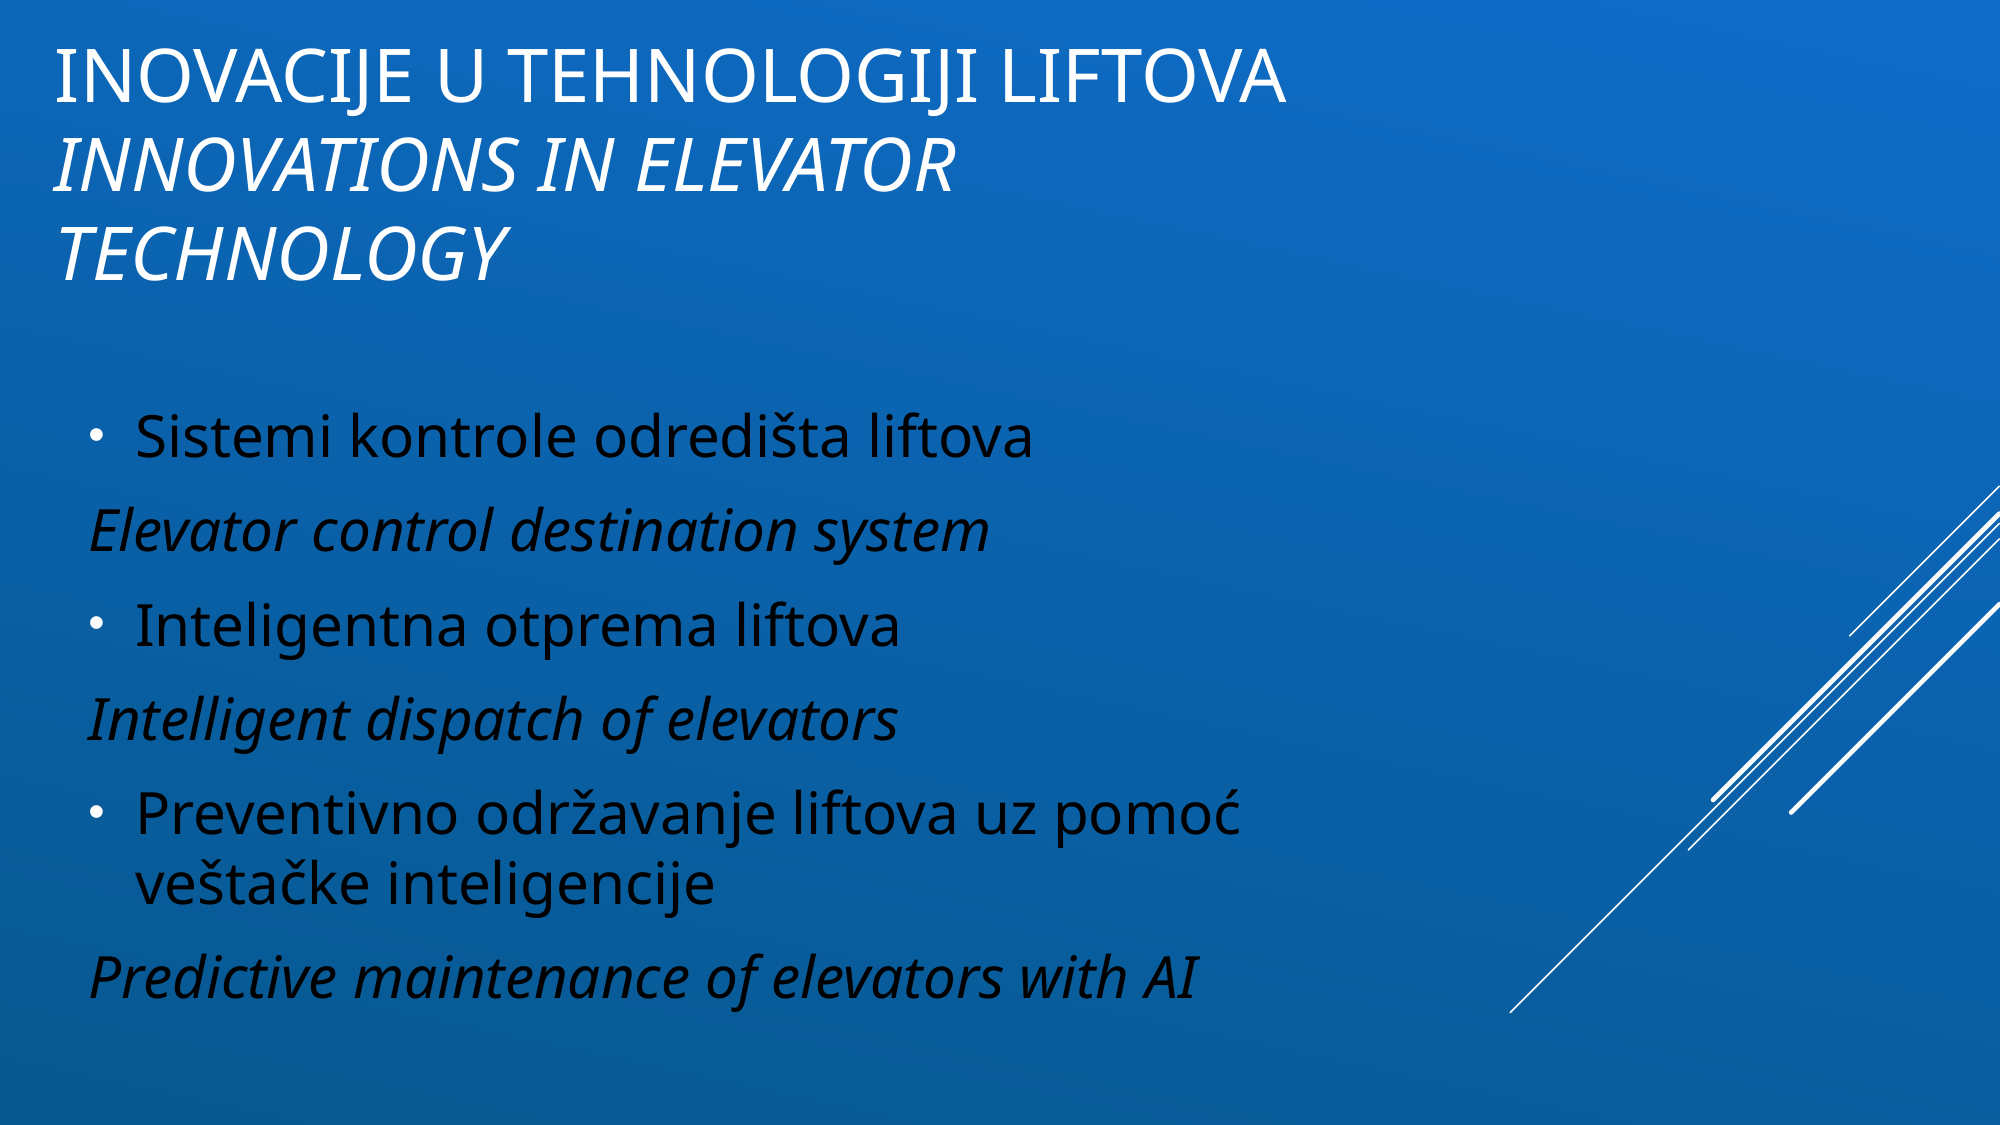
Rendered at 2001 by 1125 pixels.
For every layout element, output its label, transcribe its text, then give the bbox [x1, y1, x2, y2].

list Sistemi kontrole odredišta liftova Elevator control destination system Inteligentna otprema liftova Intelligent dispatch of elevators Preventivno održavanje liftova uz pomoć veštačke inteligencije Predictive maintenance of elevators with AI [73, 391, 1474, 638]
title Inovacije u tehnologiji liftova Innovations in elevator technology [40, 17, 1441, 392]
